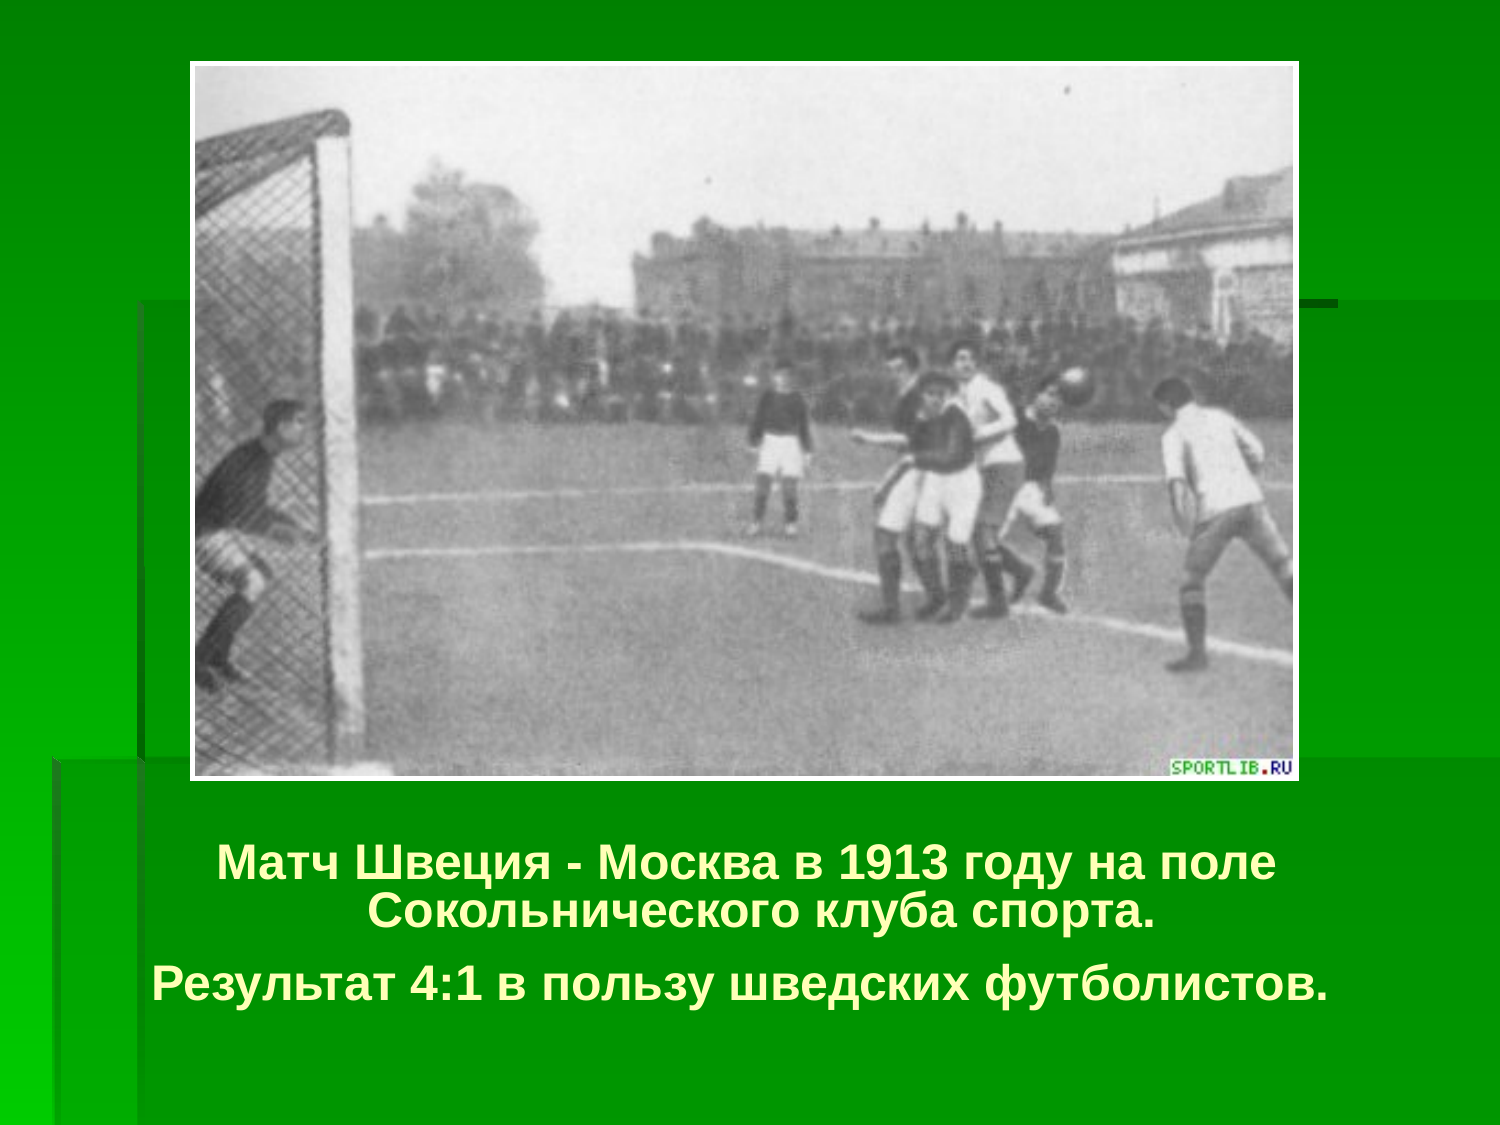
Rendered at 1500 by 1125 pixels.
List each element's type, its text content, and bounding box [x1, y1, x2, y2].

text_box Матч Швеция - Москва в 1913 году на поле Сокольнического клуба спорта. Результат 4:1 в пользу шведских футболистов. [100, 834, 1388, 1091]
picture [194, 66, 1294, 777]
